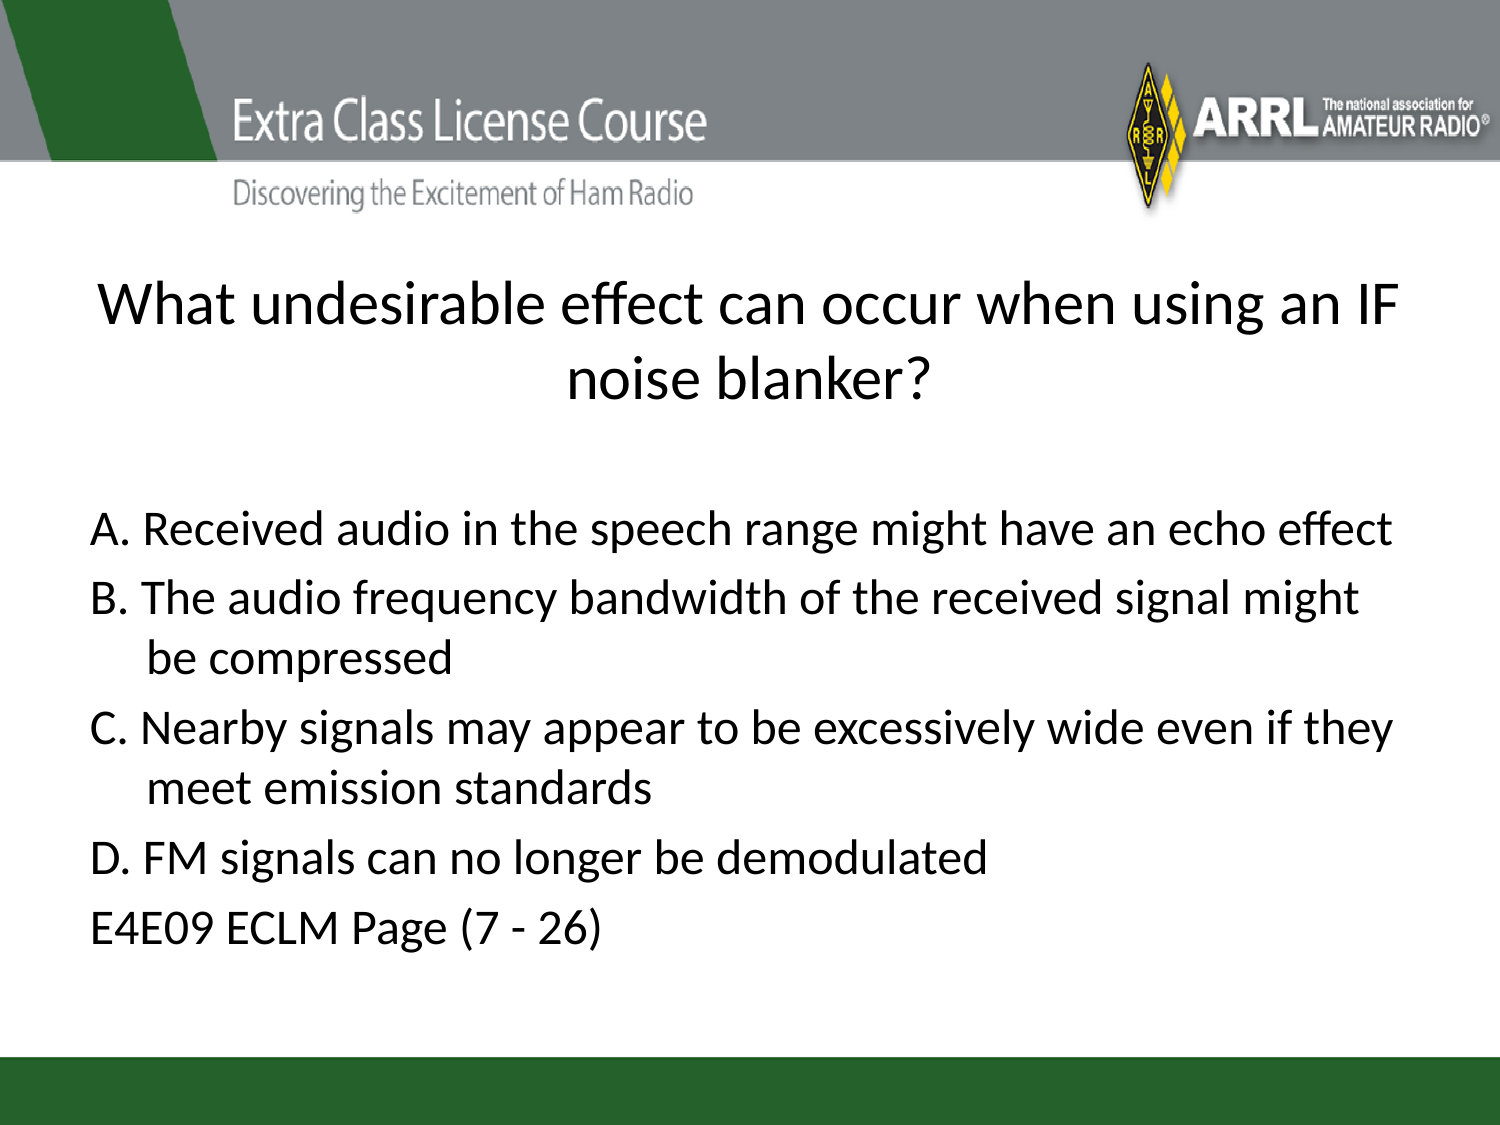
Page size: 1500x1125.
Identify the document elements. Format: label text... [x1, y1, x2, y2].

list A. Received audio in the speech range might have an echo effect B. The audio frequency bandwidth of the received signal might be compressed C. Nearby signals may appear to be excessively wide even if they meet emission standards D. FM signals can no longer be demodulated E4E09 ECLM Page (7 - 26) [75, 487, 1425, 1005]
title What undesirable effect can occur when using an IF noise blanker? [75, 254, 1425, 435]
picture [0, 0, 1500, 1125]
